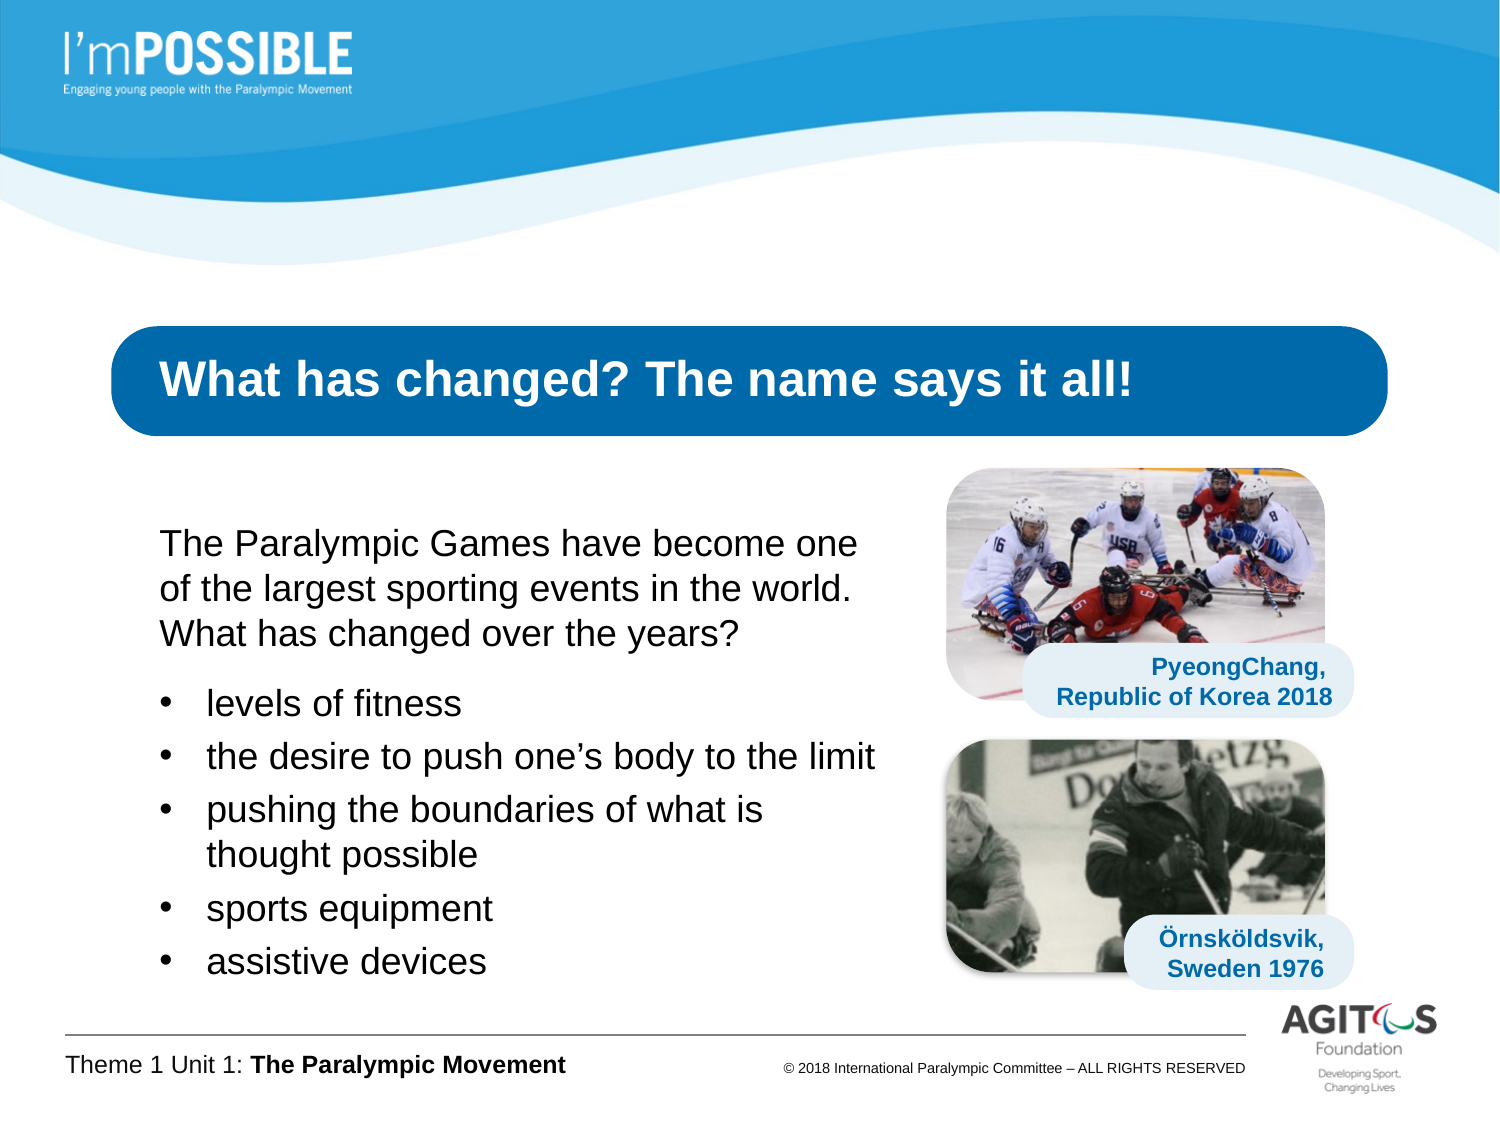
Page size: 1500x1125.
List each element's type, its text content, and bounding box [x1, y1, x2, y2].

text_box What has changed? The name says it all! [159, 338, 1247, 425]
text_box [946, 739, 1355, 991]
picture [0, 0, 1500, 273]
picture [1281, 1003, 1437, 1094]
text_box The Paralympic Games have become one of the largest sporting events in the world. What has changed over the years? levels of fitness the desire to push one’s body to the limit pushing the boundaries of what is thought possible sports equipment assistive devices [159, 511, 904, 990]
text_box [946, 467, 1355, 719]
text_box [109, 324, 1390, 439]
